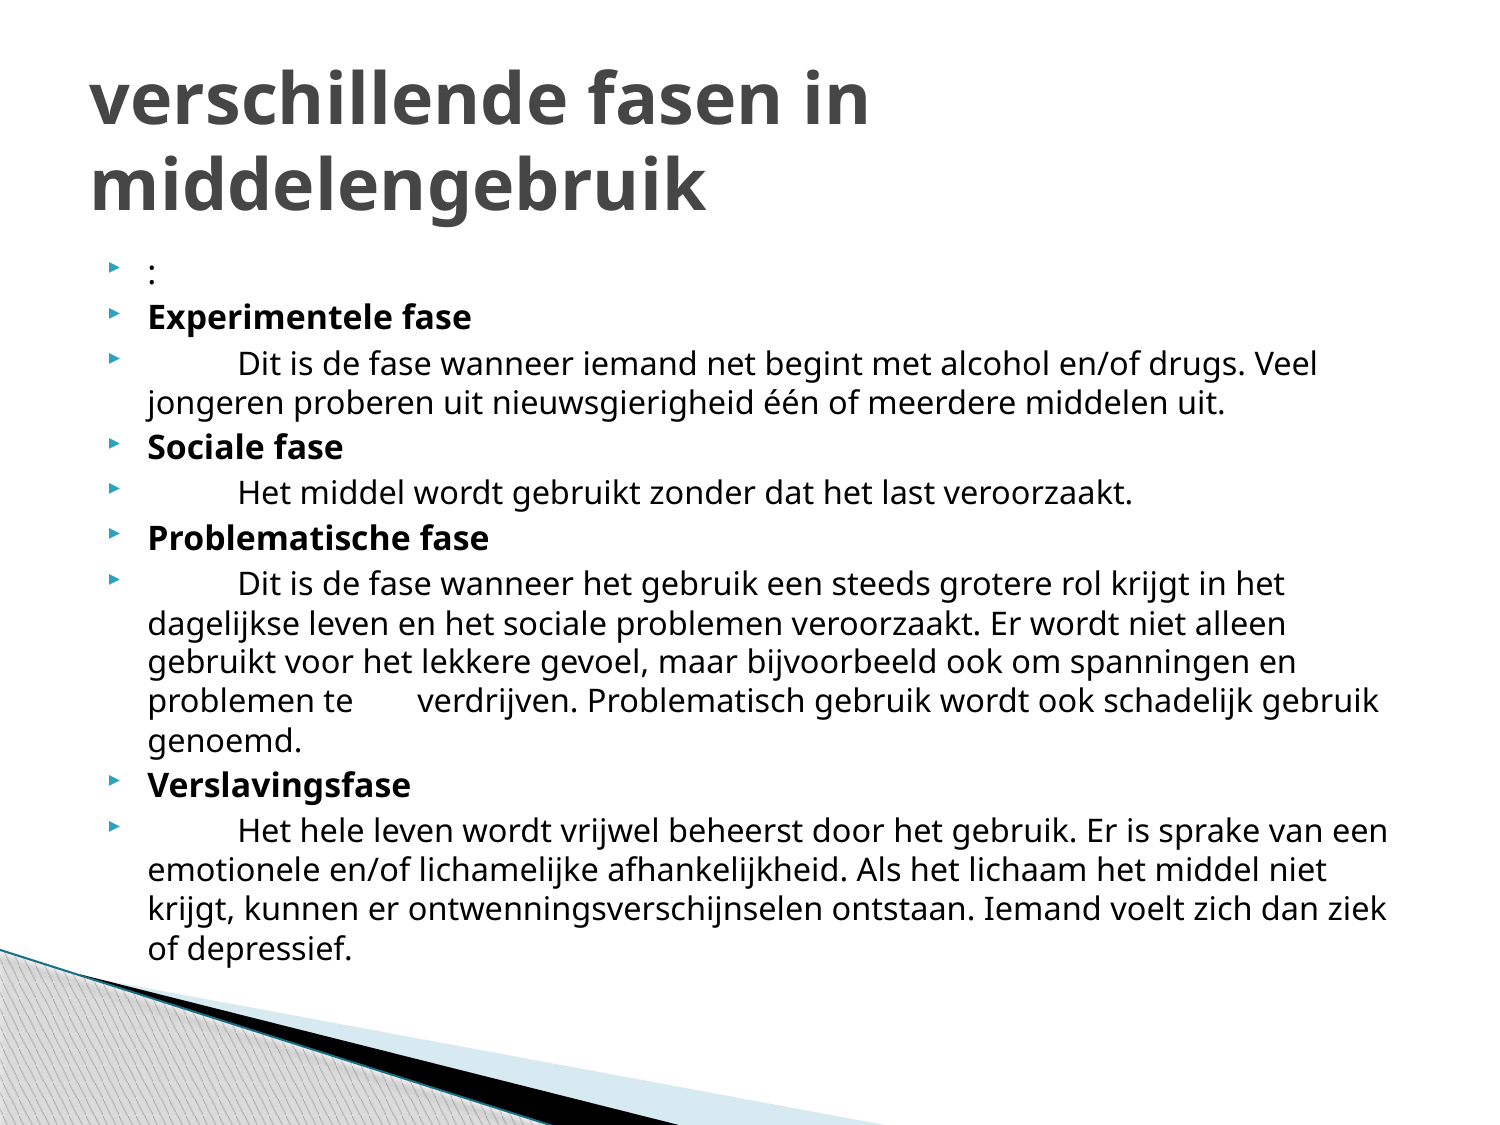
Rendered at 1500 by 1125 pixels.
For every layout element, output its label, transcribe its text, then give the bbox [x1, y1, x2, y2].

title verschillende fasen in middelengebruik [75, 45, 1425, 233]
list : Experimentele fase Dit is de fase wanneer iemand net begint met alcohol en/of drugs. Veel jongeren proberen uit nieuwsgierigheid één of meerdere middelen uit. Sociale fase Het middel wordt gebruikt zonder dat het last veroorzaakt. Problematische fase Dit is de fase wanneer het gebruik een steeds grotere rol krijgt in het dagelijkse leven en het sociale problemen veroorzaakt. Er wordt niet alleen gebruikt voor het lekkere gevoel, maar bijvoorbeeld ook om spanningen en problemen te verdrijven. Problematisch gebruik wordt ook schadelijk gebruik genoemd. Verslavingsfase Het hele leven wordt vrijwel beheerst door het gebruik. Er is sprake van een emotionele en/of lichamelijke afhankelijkheid. Als het lichaam het middel niet krijgt, kunnen er ontwenningsverschijnselen ontstaan. Iemand voelt zich dan ziek of depressief. [75, 243, 1425, 986]
